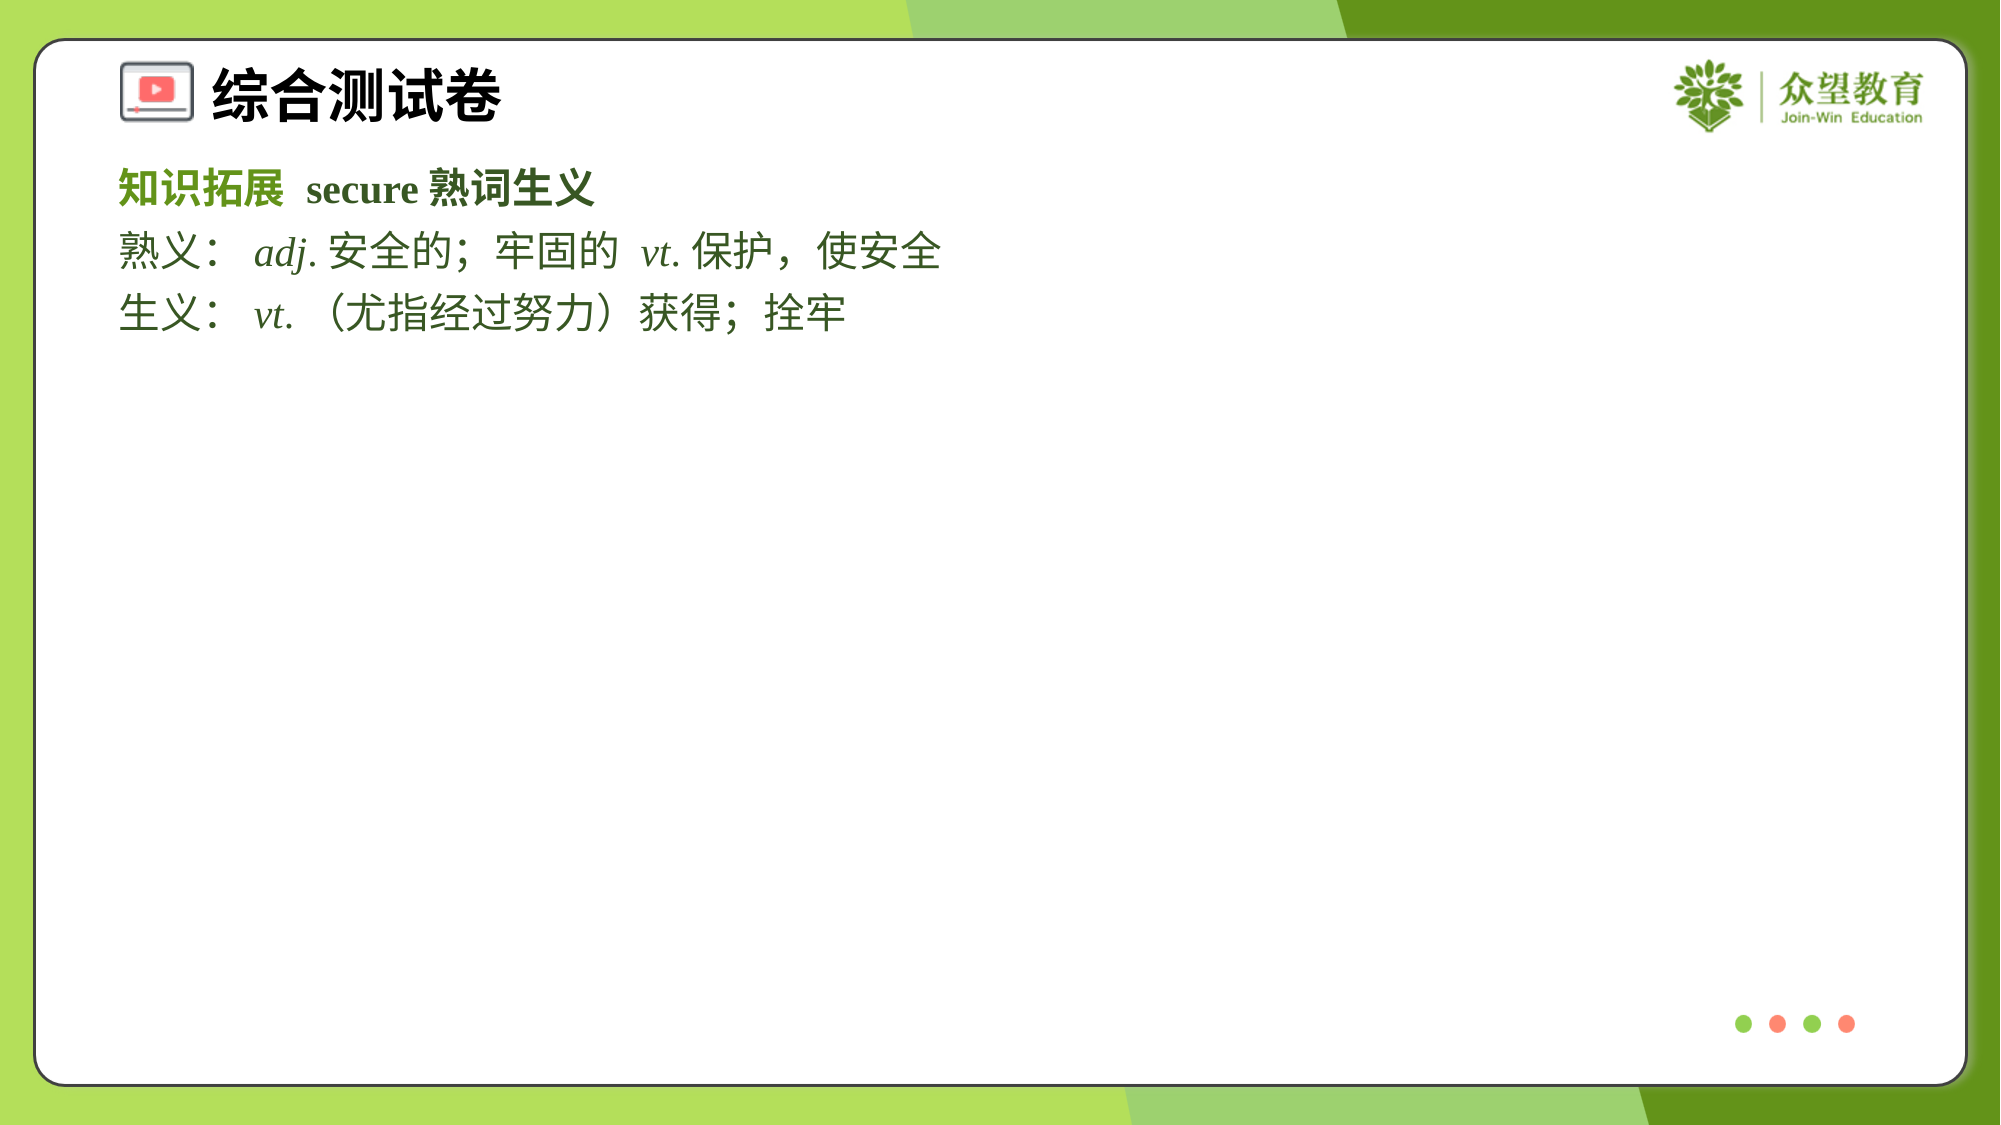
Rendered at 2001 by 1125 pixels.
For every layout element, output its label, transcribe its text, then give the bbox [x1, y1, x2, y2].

picture [0, 0, 2000, 1125]
text_box 知识拓展 secure熟词生义 熟义：adj.安全的；牢固的 vt.保护，使安全 生义：vt.（尤指经过努力）获得；拴牢 [118, 149, 1883, 464]
